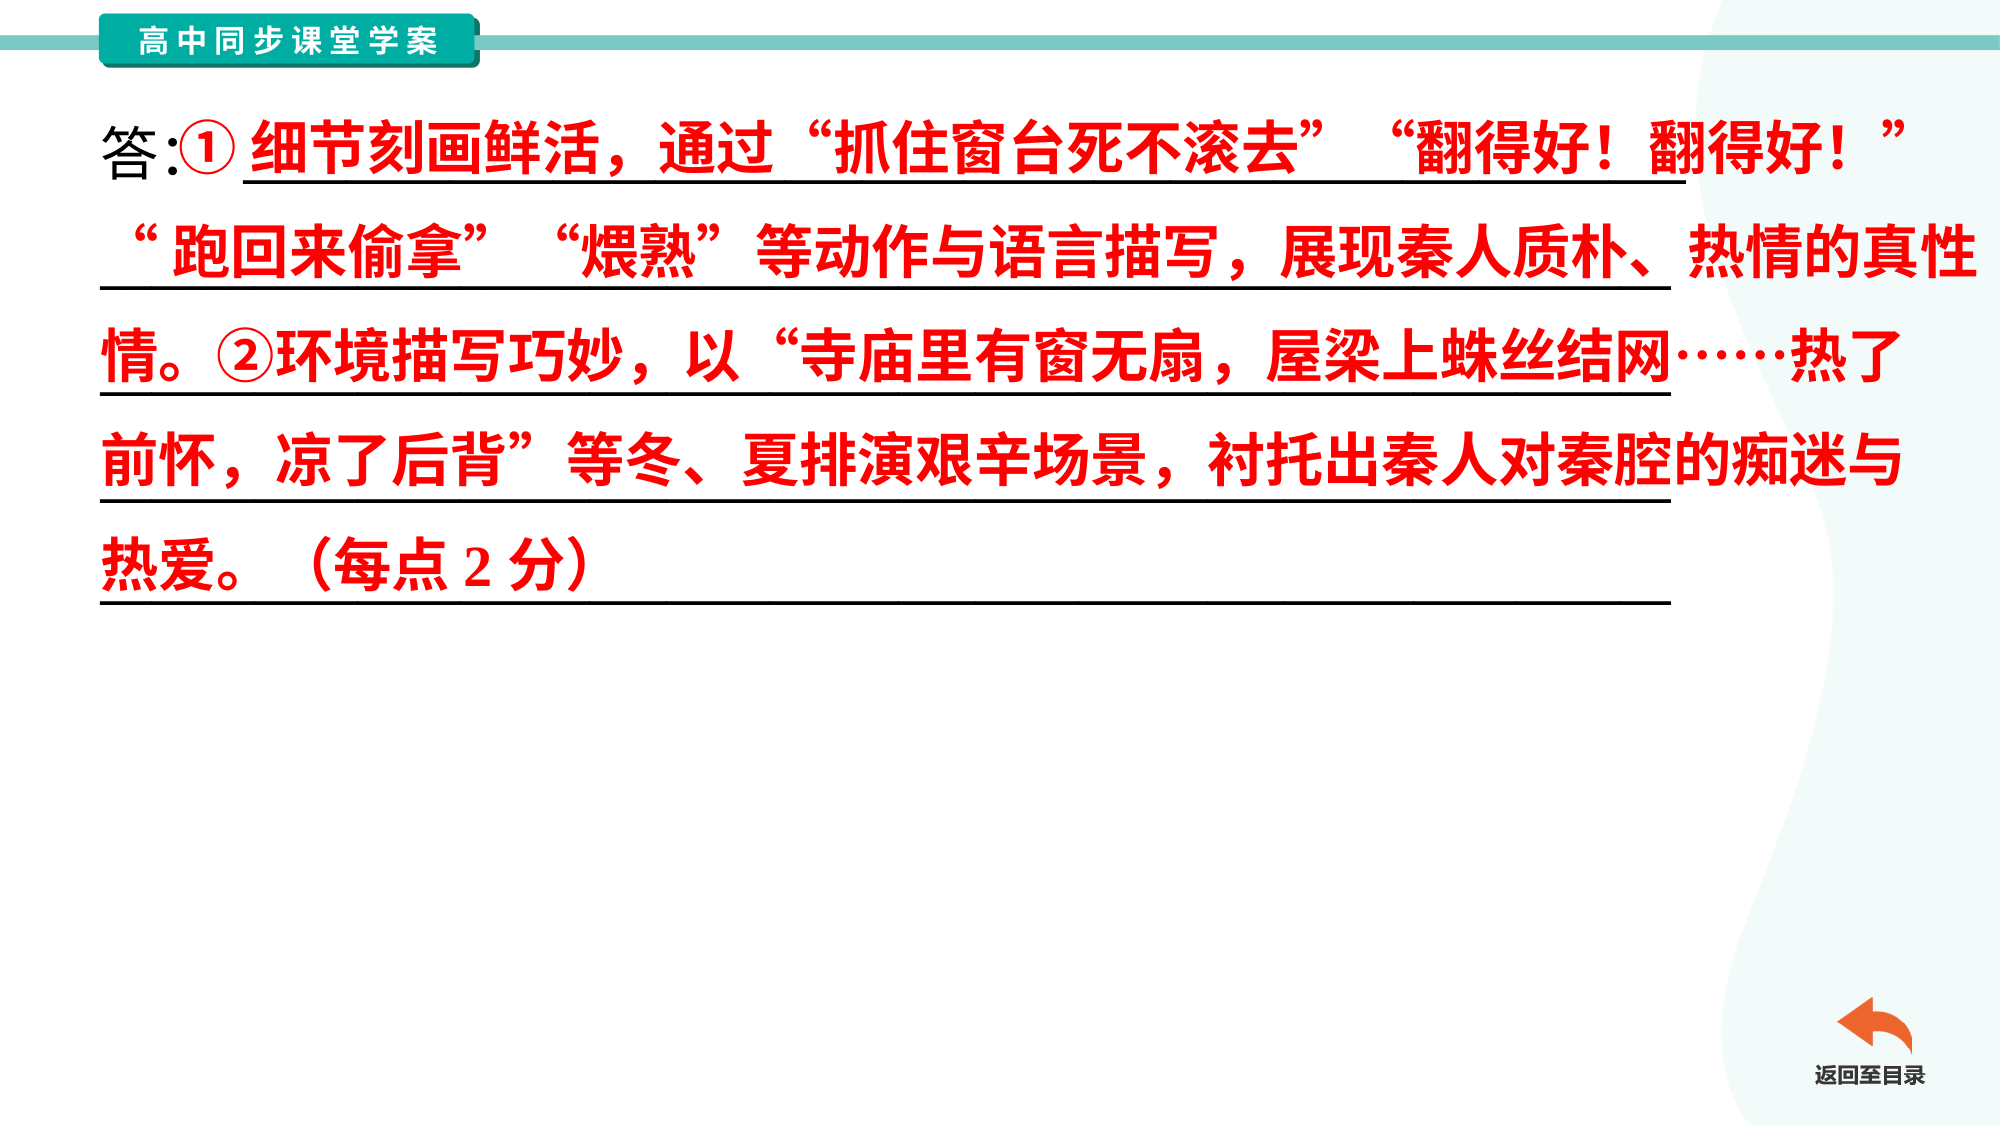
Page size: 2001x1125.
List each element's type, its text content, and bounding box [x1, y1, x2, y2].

picture [0, 0, 2000, 1125]
text_box 答： ________________________________________________________ _____________________________________________________________ _____________________________________________________________ _____________________________________________________________ _____________________________________________________________ [100, 586, 1899, 593]
text_box ①细节刻画鲜活，通过“抓住窗台死不滚去”“翻得好！翻得好！” “跑回来偷拿”“煨熟”等动作与语言描写，展现秦人质朴、热情的真性 情。②环境描写巧妙，以“寺庙里有窗无扇，屋梁上蛛丝结网……热了 前怀，凉了后背”等冬、夏排演艰辛场景，衬托出秦人对秦腔的痴迷与 热爱。（每点2分） [100, 76, 1899, 586]
